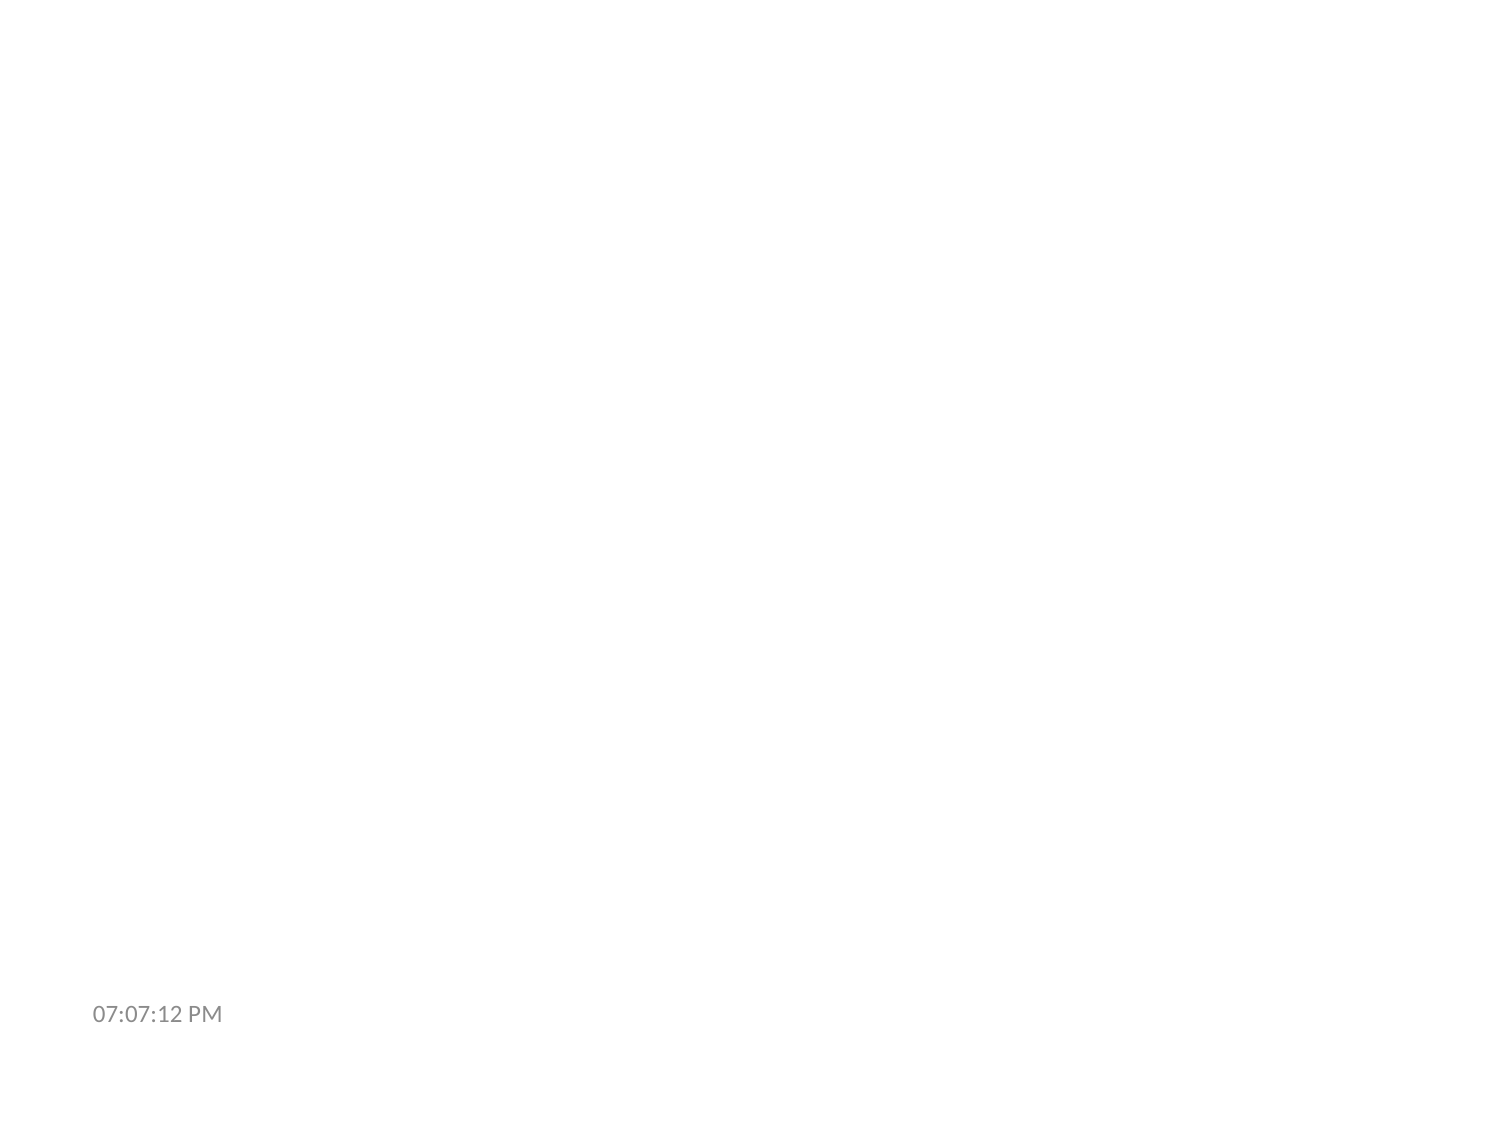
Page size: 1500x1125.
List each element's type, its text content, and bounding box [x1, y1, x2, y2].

text_box 3:35:09 PM [77, 982, 428, 1043]
